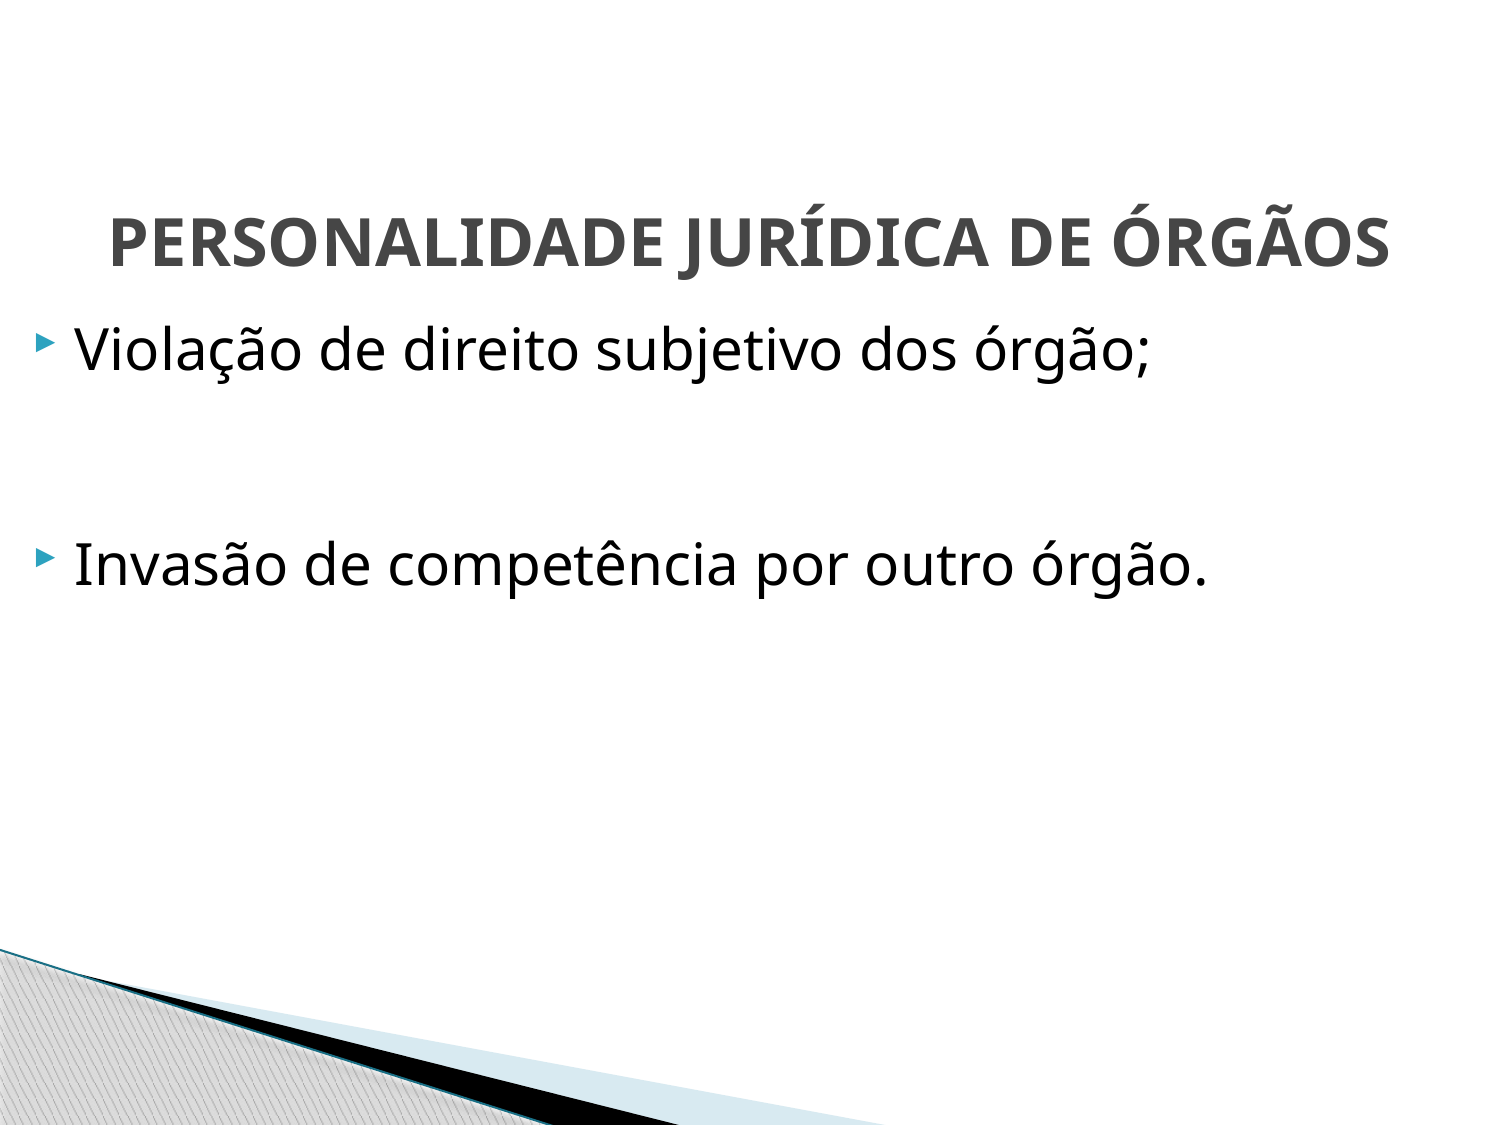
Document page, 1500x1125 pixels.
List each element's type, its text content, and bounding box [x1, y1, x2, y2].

title PERSONALIDADE JURÍDICA DE ÓRGÃOS [0, 175, 1500, 305]
list Violação de direito subjetivo dos órgão; Invasão de competência por outro órgão. [0, 304, 1477, 1125]
